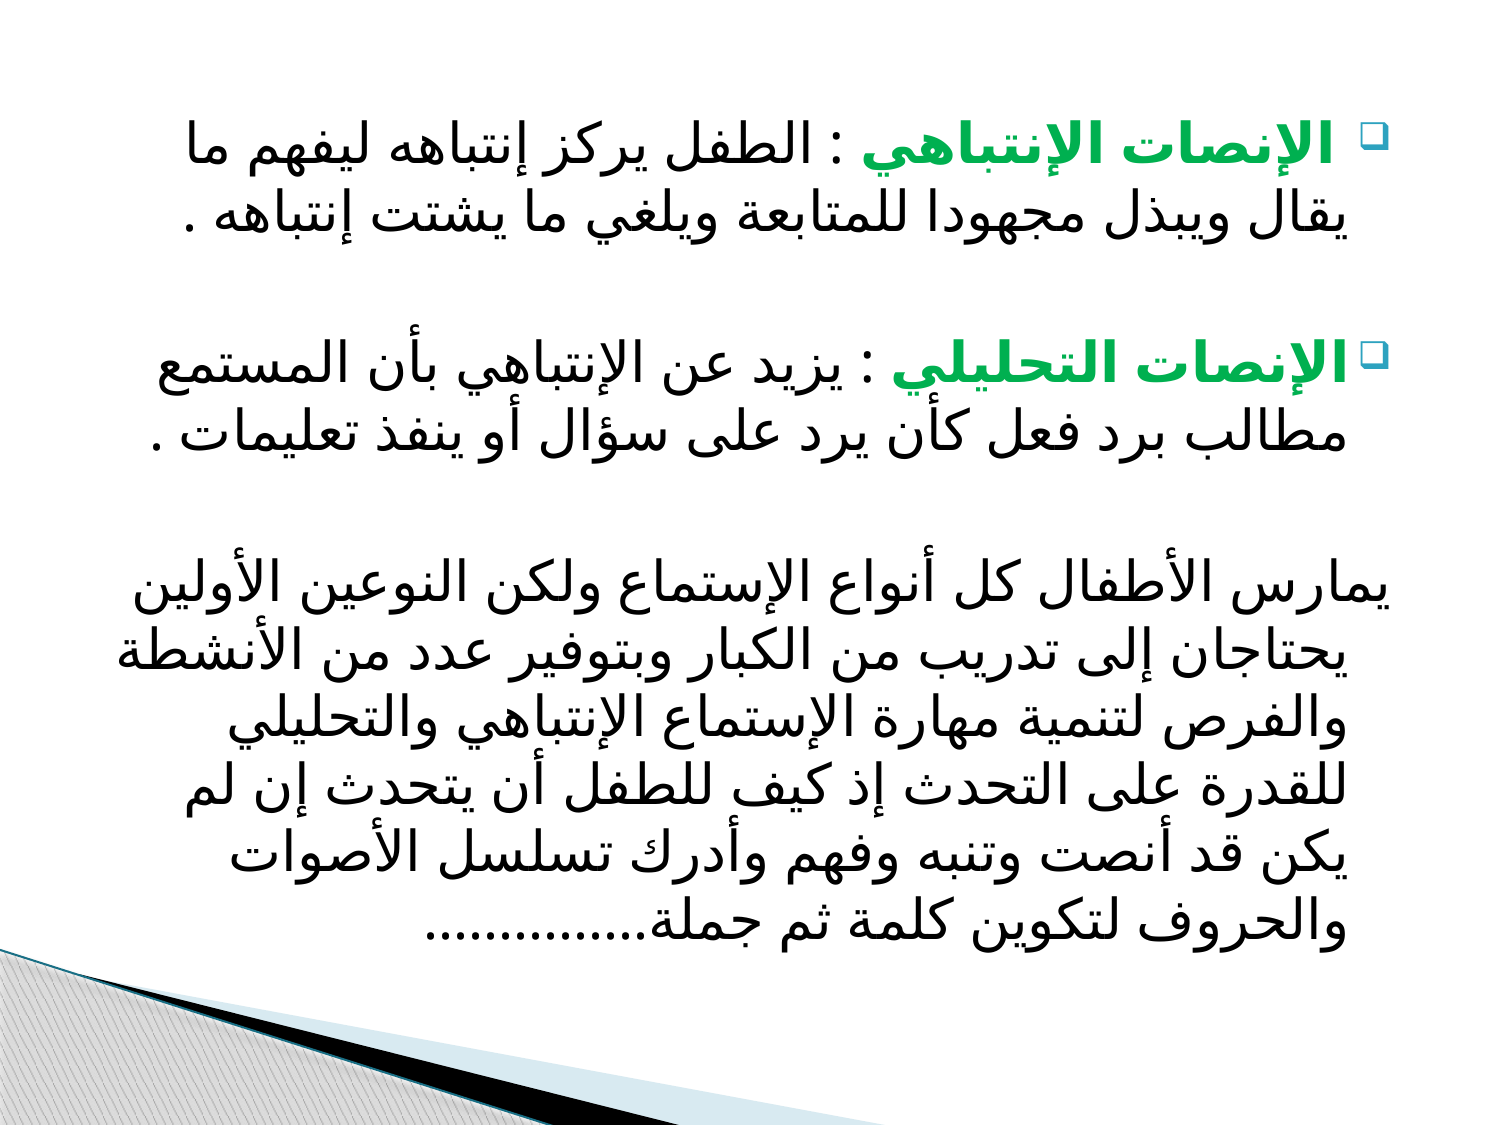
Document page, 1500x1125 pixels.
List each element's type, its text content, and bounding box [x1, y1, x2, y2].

list الإنصات الإنتباهي : الطفل يركز إنتباهه ليفهم ما يقال ويبذل مجهودا للمتابعة ويلغي ما يشتت إنتباهه . الإنصات التحليلي : يزيد عن الإنتباهي بأن المستمع مطالب برد فعل كأن يرد على سؤال أو ينفذ تعليمات . يمارس الأطفال كل أنواع الإستماع ولكن النوعين الأولين يحتاجان إلى تدريب من الكبار وبتوفير عدد من الأنشطة والفرص لتنمية مهارة الإستماع الإنتباهي والتحليلي للقدرة على التحدث إذ كيف للطفل أن يتحدث إن لم يكن قد أنصت وتنبه وفهم وأدرك تسلسل الأصوات والحروف لتكوين كلمة ثم جملة............... [75, 99, 1425, 1005]
